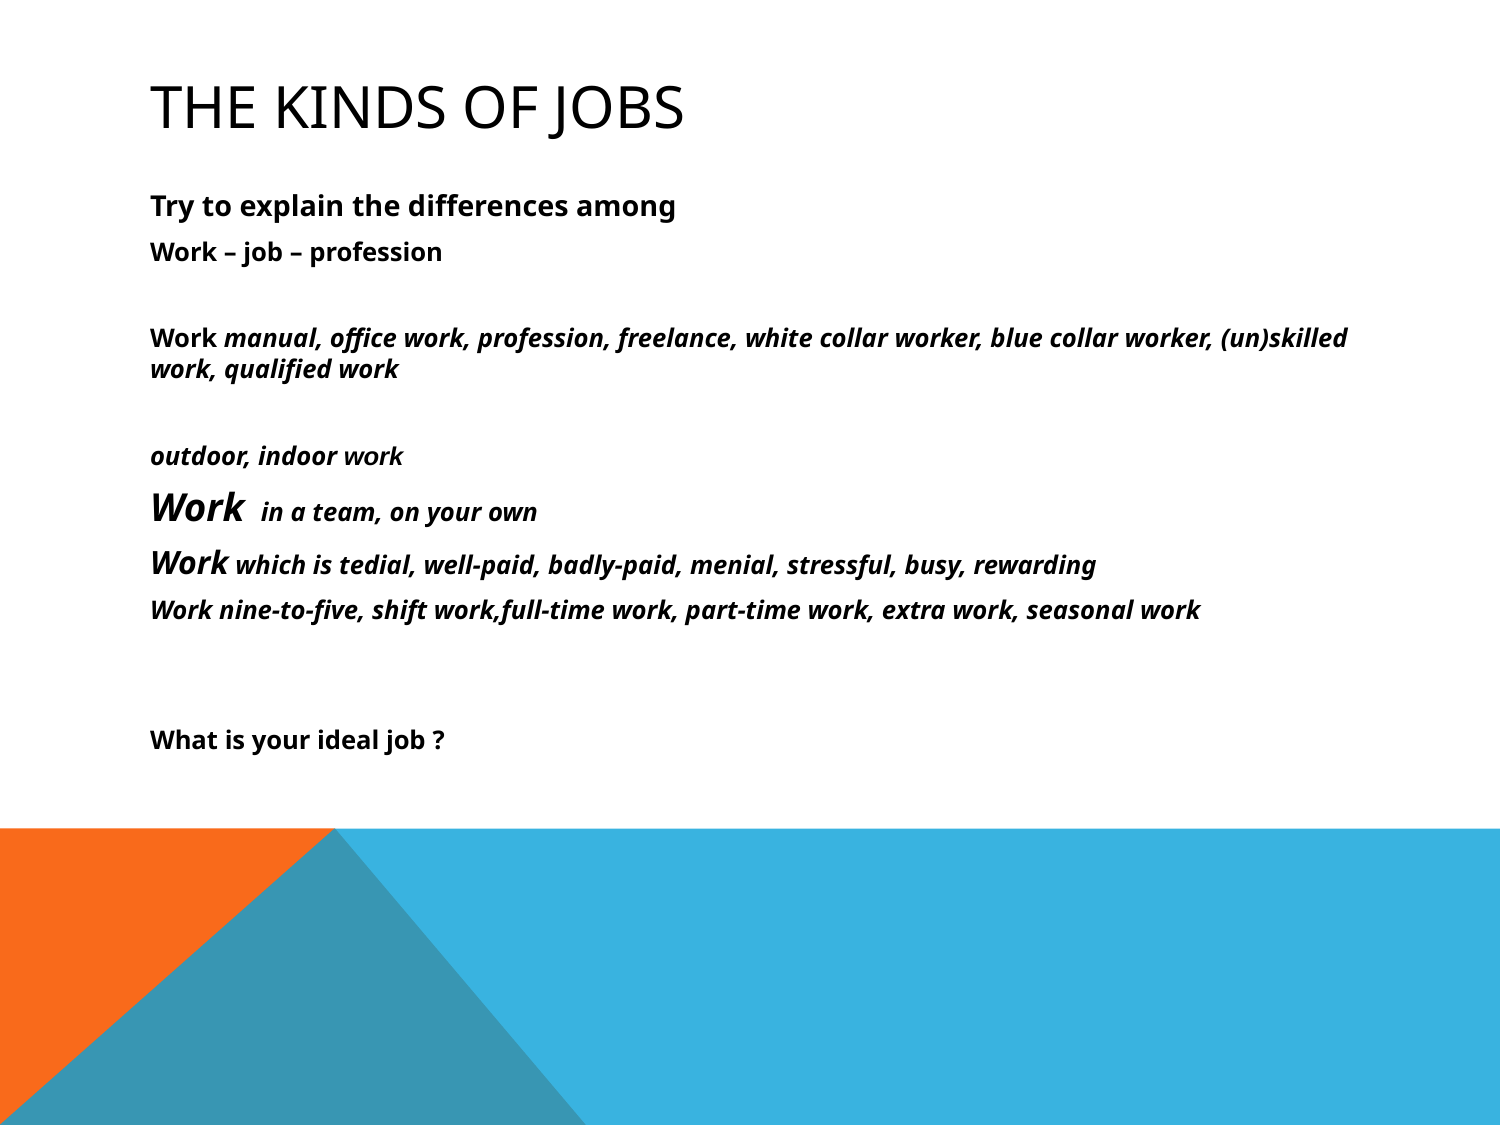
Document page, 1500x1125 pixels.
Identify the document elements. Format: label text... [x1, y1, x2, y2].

title The kinds of jobs [135, 60, 1369, 150]
list Try to explain the differences among Work – job – profession Work manual, office work, profession, freelance, white collar worker, blue collar worker, (un)skilled work, qualified work outdoor, indoor work Work in a team, on your own Work which is tedial, well-paid, badly-paid, menial, stressful, busy, rewarding Work nine-to-five, shift work,full-time work, part-time work, extra work, seasonal work What is your ideal job ? [135, 180, 1369, 768]
